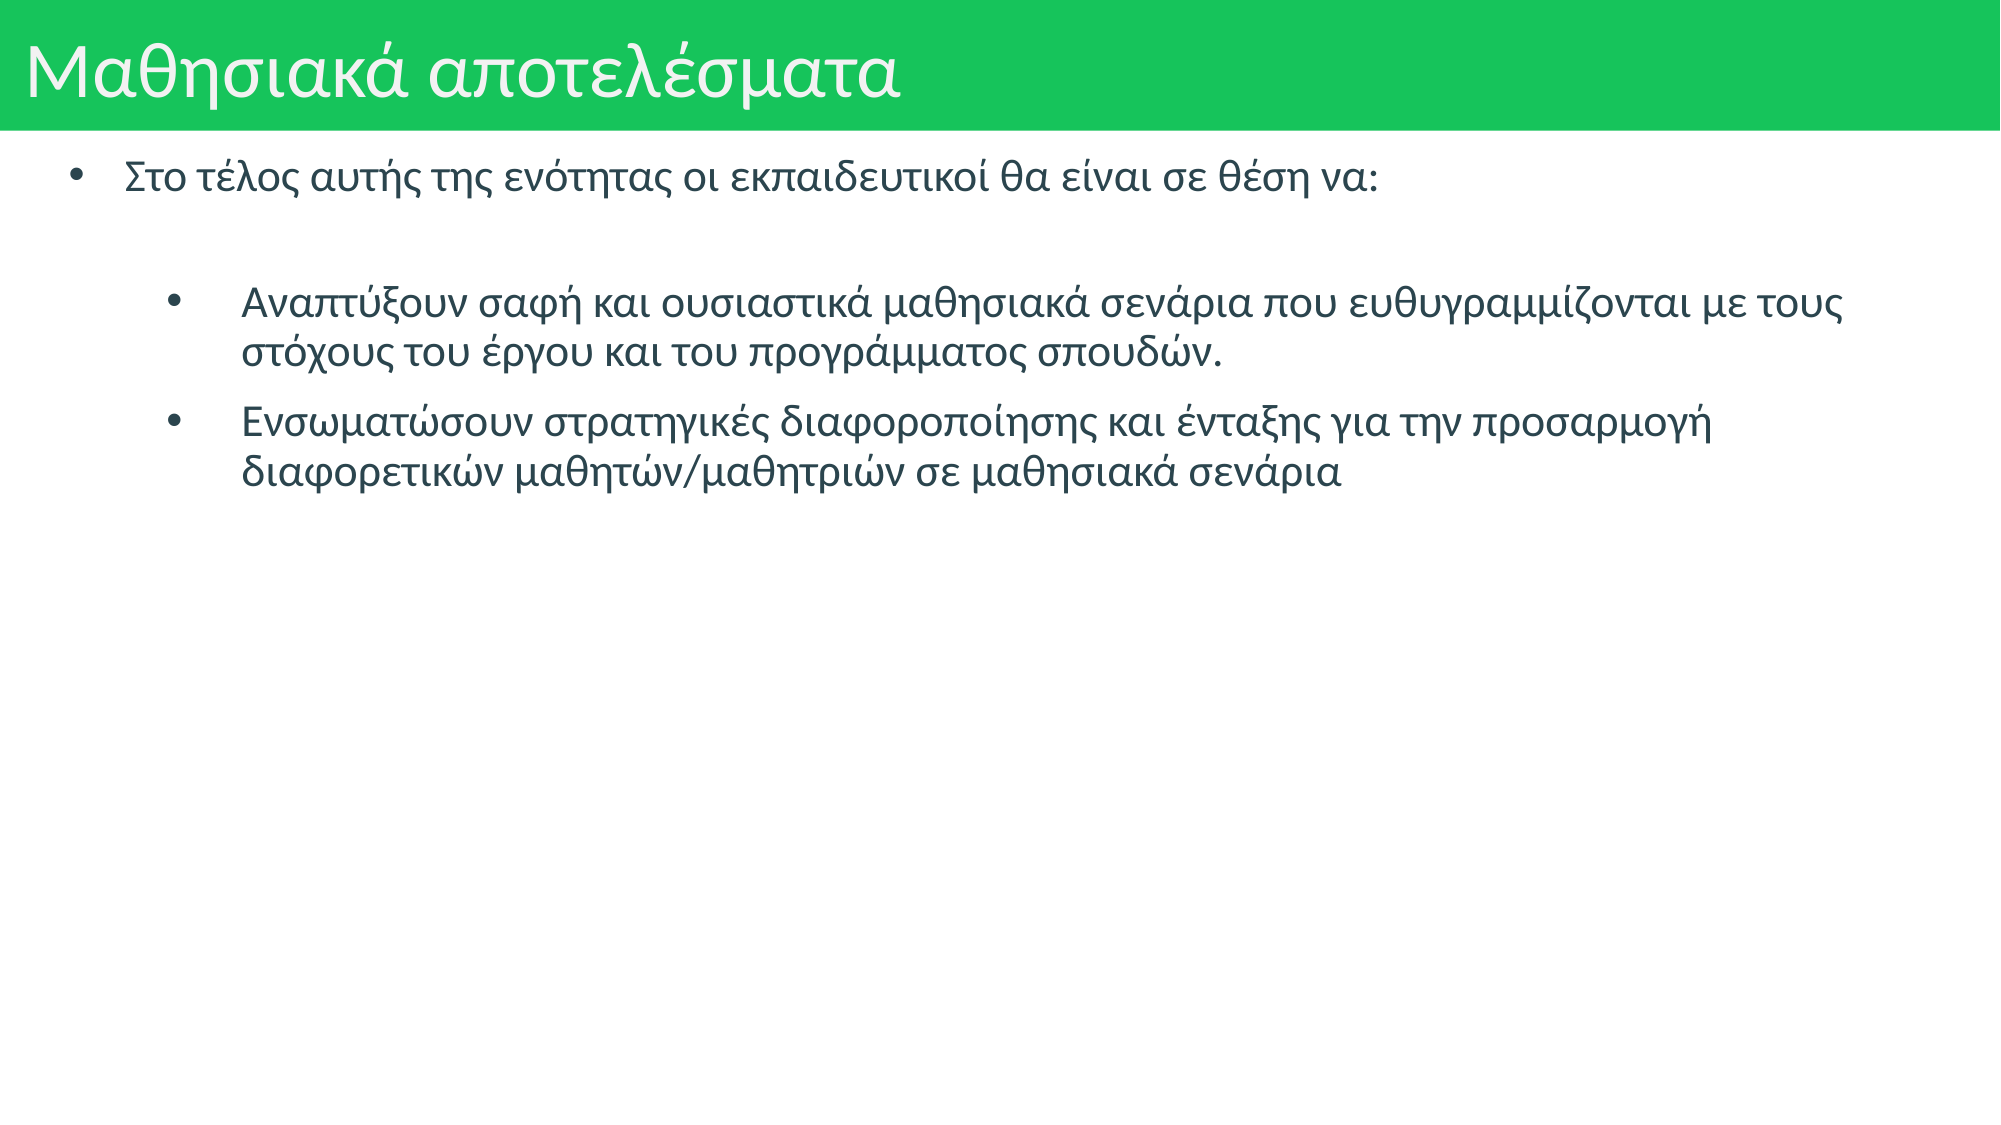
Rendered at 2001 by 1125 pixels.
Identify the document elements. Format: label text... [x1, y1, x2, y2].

title Μαθησιακά αποτελέσματα [16, 13, 1976, 131]
text_box Στο τέλος αυτής της ενότητας οι εκπαιδευτικοί θα είναι σε θέση να: Αναπτύξουν σαφή και ουσιαστικά μαθησιακά σενάρια που ευθυγραμμίζονται με τους στόχους του έργου και του προγράμματος σπουδών. Ενσωματώσουν στρατηγικές διαφοροποίησης και ένταξης για την προσαρμογή διαφορετικών μαθητών/μαθητριών σε μαθησιακά σενάρια [16, 144, 1976, 1108]
